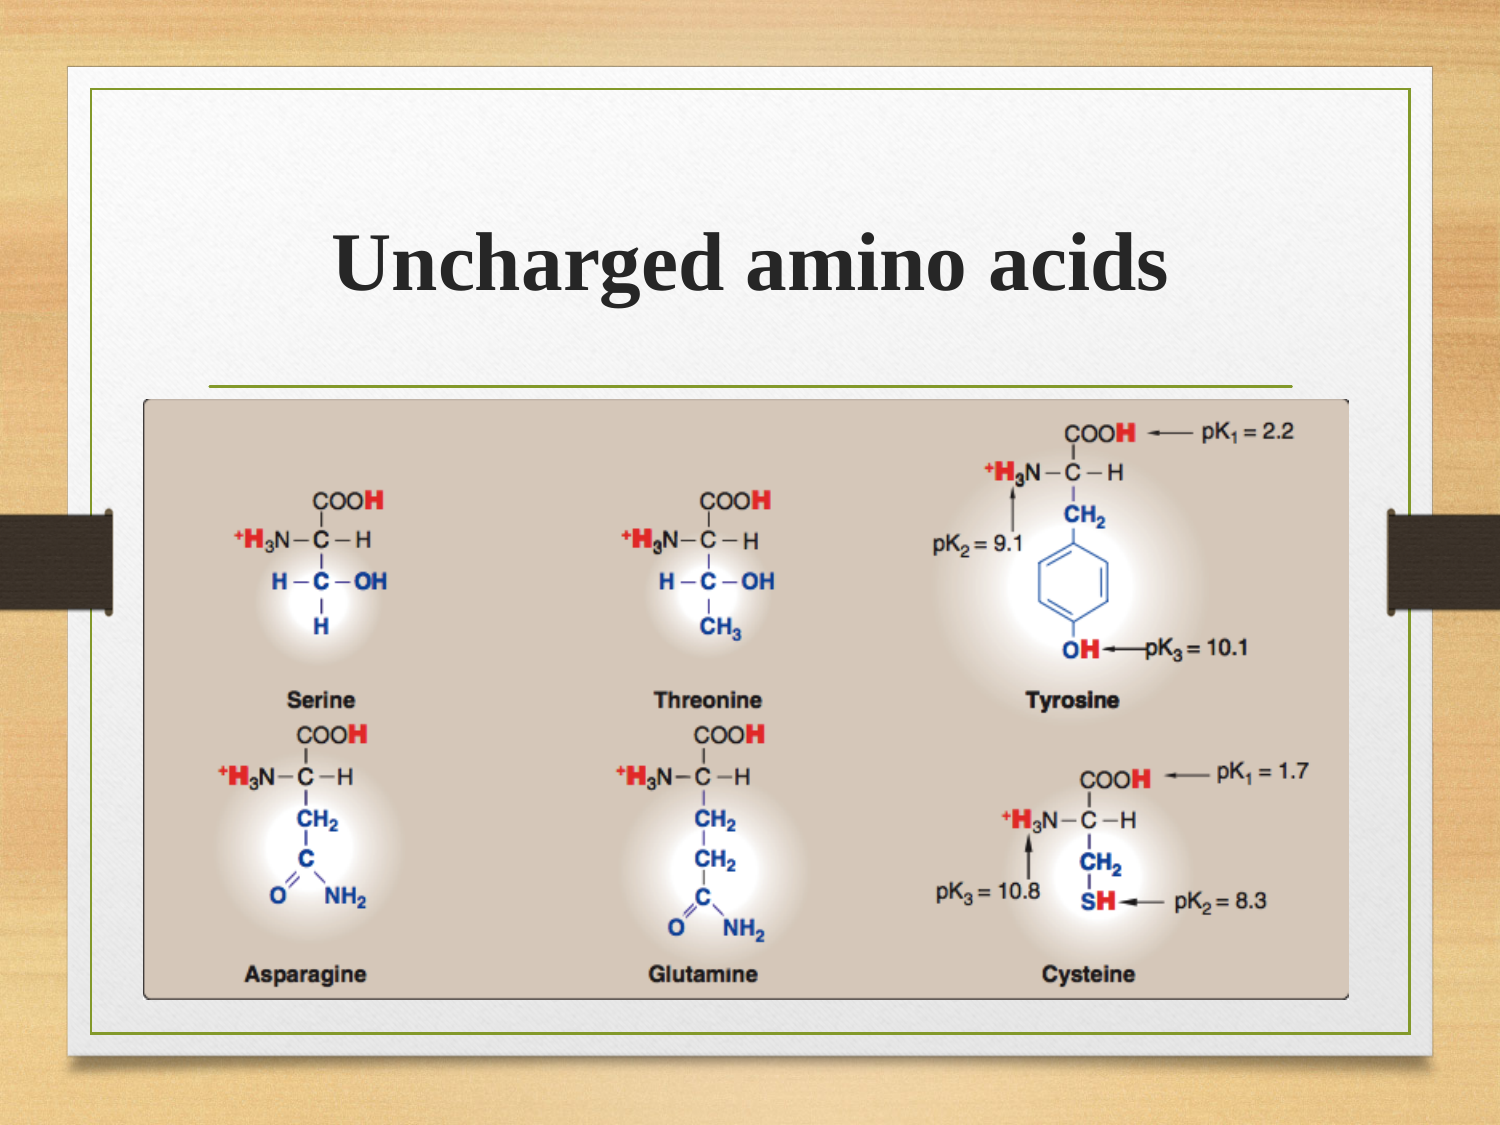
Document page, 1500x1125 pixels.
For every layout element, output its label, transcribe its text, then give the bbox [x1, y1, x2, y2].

picture [0, 0, 1500, 1125]
title Uncharged amino acids [193, 150, 1309, 365]
